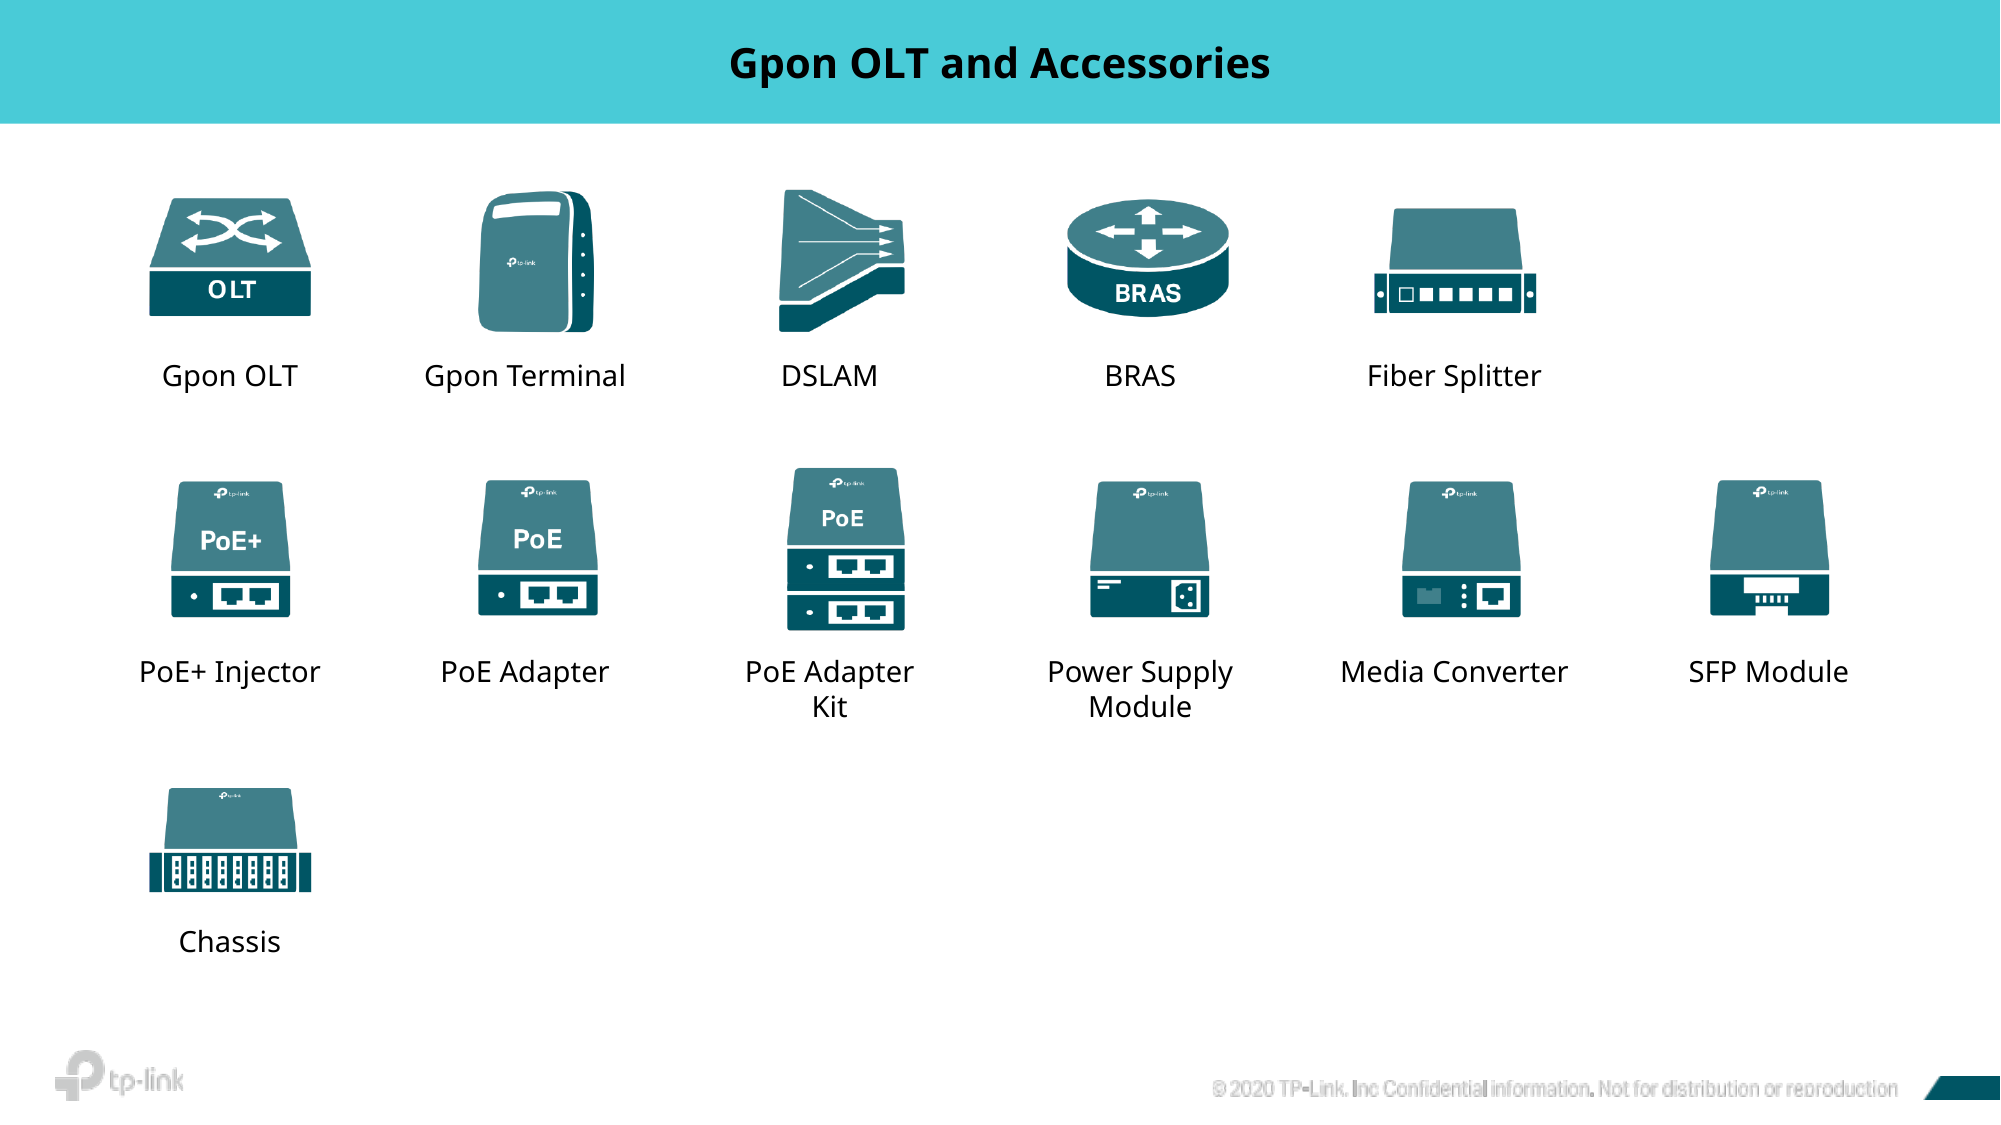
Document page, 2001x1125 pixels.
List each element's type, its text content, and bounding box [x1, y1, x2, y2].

text_box Power Supply Module [1013, 646, 1267, 731]
picture [447, 172, 625, 350]
text_box DSLAM [697, 349, 963, 400]
text_box BRAS [1013, 349, 1267, 400]
picture [757, 458, 935, 637]
text_box Gpon OLT [97, 349, 363, 400]
picture [141, 172, 319, 350]
picture [753, 172, 931, 350]
slide_number [1873, 1058, 1992, 1119]
picture [141, 750, 319, 928]
text_box Fiber Splitter [1322, 349, 1588, 400]
picture [448, 458, 628, 637]
text_box Gpon Terminal [392, 349, 658, 400]
text_box PoE Adapter Kit [726, 646, 934, 731]
text_box Media Converter [1322, 646, 1588, 697]
picture [1064, 458, 1242, 637]
picture [1371, 458, 1551, 637]
picture [1680, 458, 1858, 637]
text_box SFP Module [1636, 646, 1902, 697]
picture [141, 458, 319, 637]
picture [1059, 172, 1238, 350]
text_box Chassis [97, 916, 363, 966]
text_box Gpon OLT and Accessories [713, 29, 1287, 94]
text_box [0, 0, 2000, 125]
text_box PoE Adapter [421, 646, 629, 697]
text_box PoE+ Injector [97, 646, 363, 697]
picture [1366, 172, 1544, 350]
